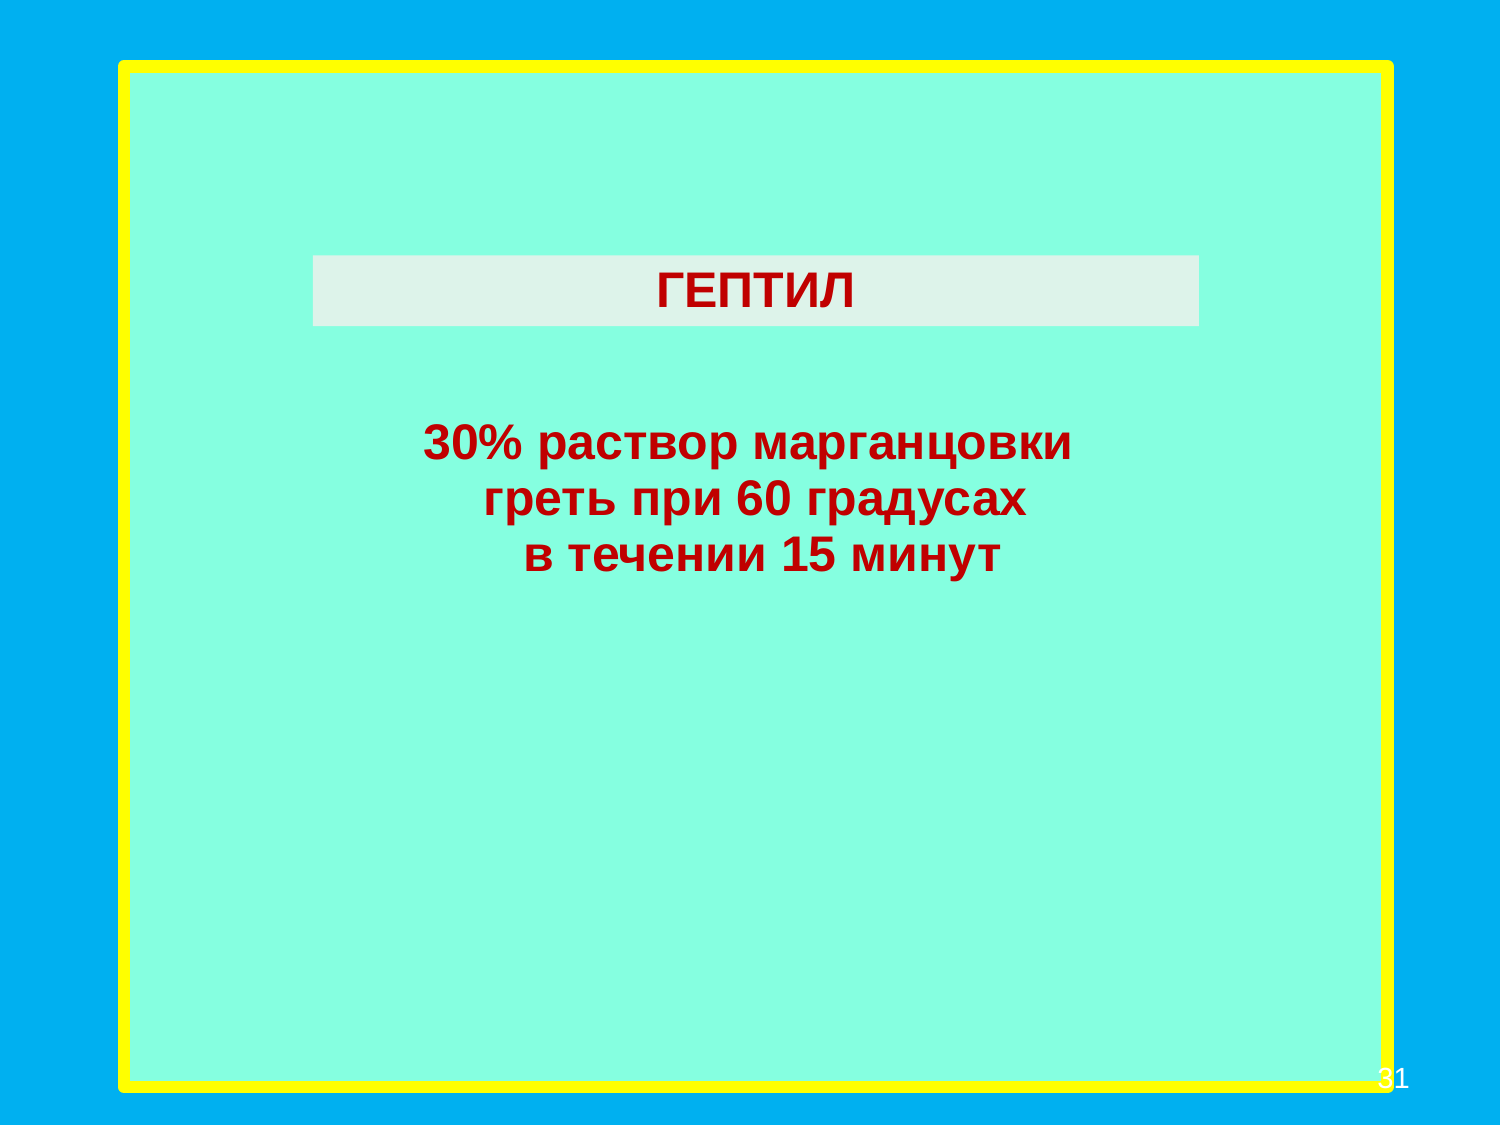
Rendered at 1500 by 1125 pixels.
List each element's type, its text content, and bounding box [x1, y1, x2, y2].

slide_number 31 [1074, 1024, 1425, 1103]
picture [119, 61, 1393, 1092]
text_box 30% раствор марганцовки греть при 60 градусах в течении 15 минут [123, 66, 1388, 1087]
text_box ГЕПТИЛ [311, 253, 1201, 328]
